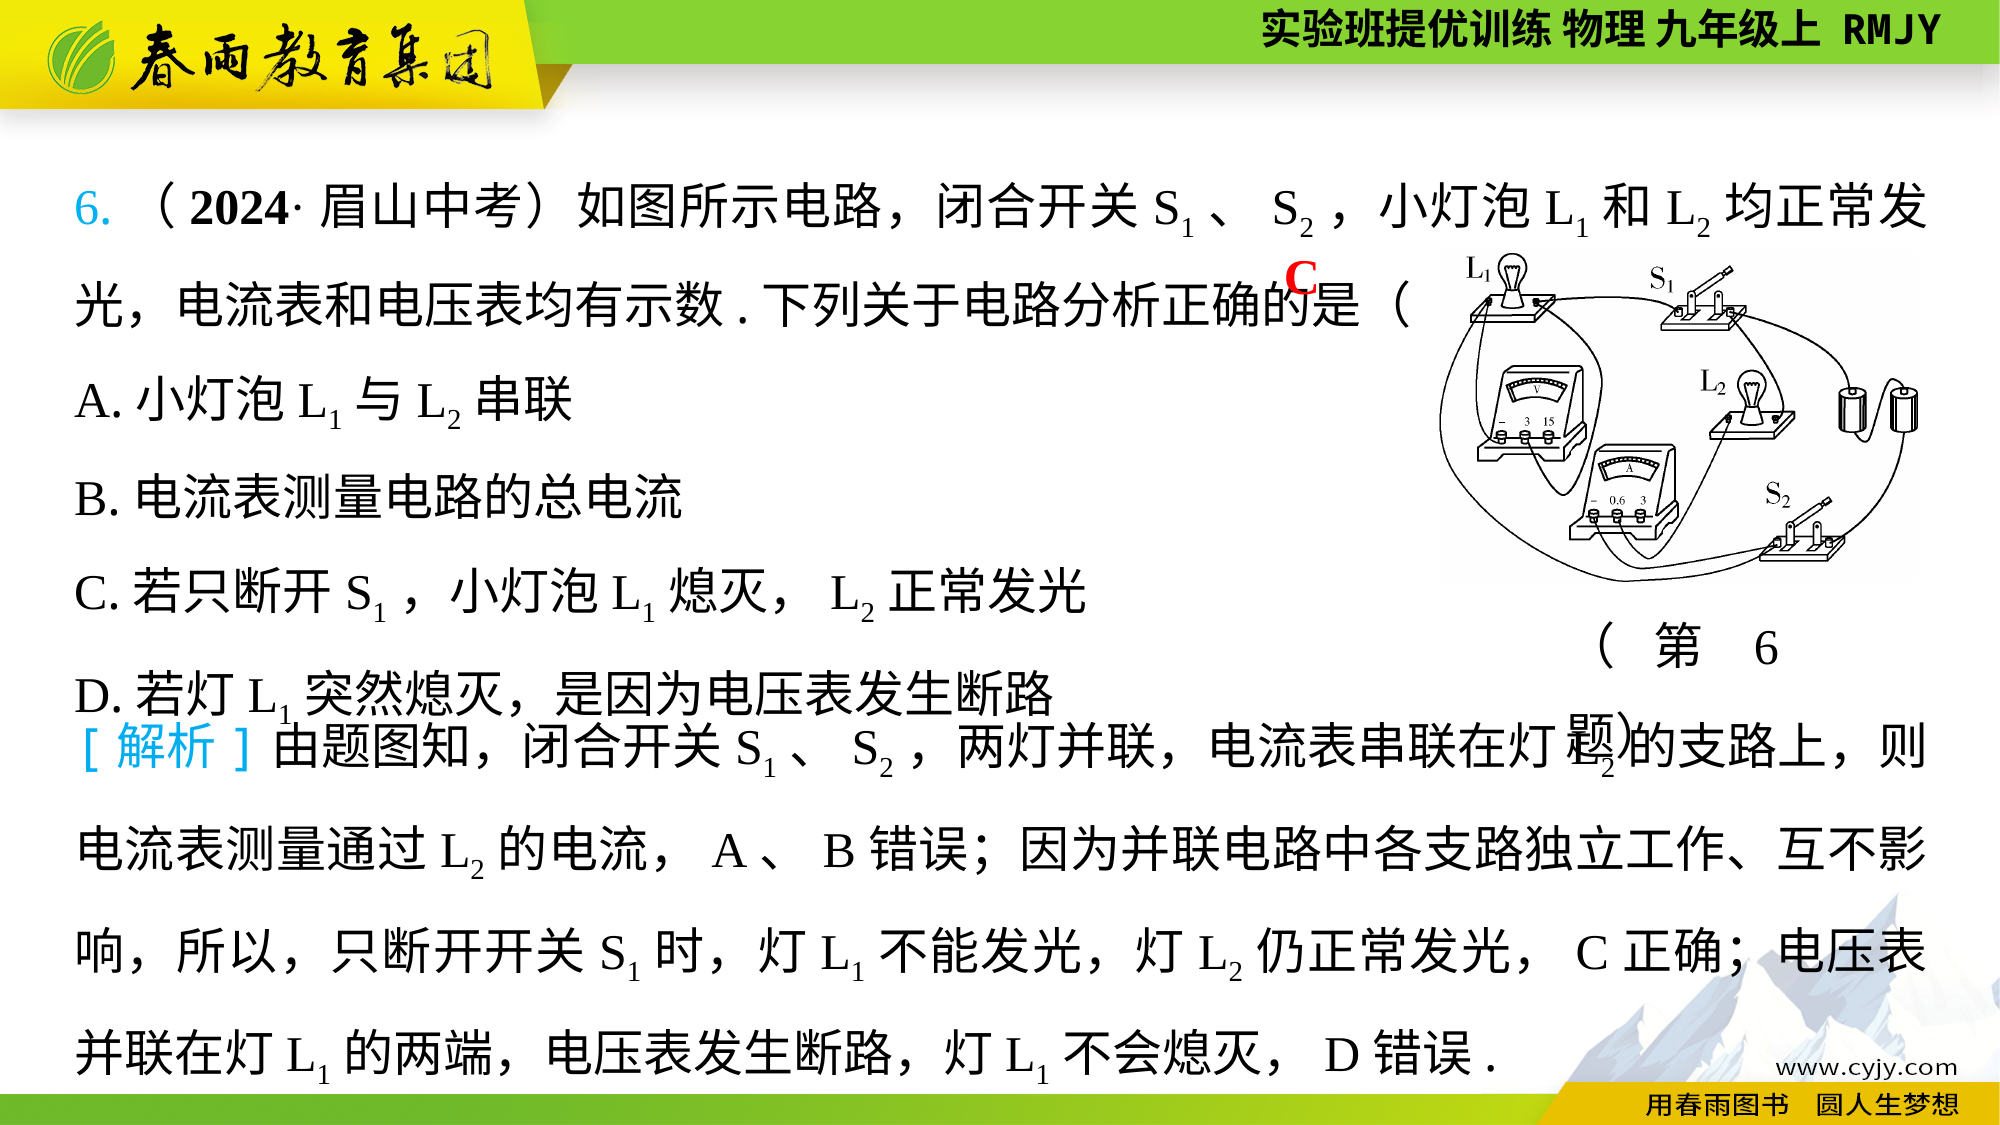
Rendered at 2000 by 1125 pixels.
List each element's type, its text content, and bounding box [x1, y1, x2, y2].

list 6.（2024·眉山中考）如图所示电路，闭合开关S1、S2，小灯泡L1和L2均正常发光，电流表和电压表均有示数.下列关于电路分析正确的是（ ）. A.小灯泡L1与L2串联 B.电流表测量电路的总电流 C.若只断开S1，小灯泡L1熄灭，L2正常发光 D.若灯L1突然熄灭，是因为电压表发生断路 [59, 133, 1944, 672]
picture [0, 0, 2000, 1125]
text_box [解析]由题图知，闭合开关S1、S2，两灯并联，电流表串联在灯L2的支路上，则电流表测量通过L2的电流，A、B错误；因为并联电路中各支路独立工作、互不影响，所以，只断开开关S1时，灯L1不能发光，灯L2仍正常发光，C正确；电压表并联在灯L1的两端，电压表发生断路，灯L1不会熄灭，D错误. [59, 672, 1944, 1098]
text_box C [1269, 237, 1335, 313]
text_box （第6题） [1550, 590, 1806, 672]
